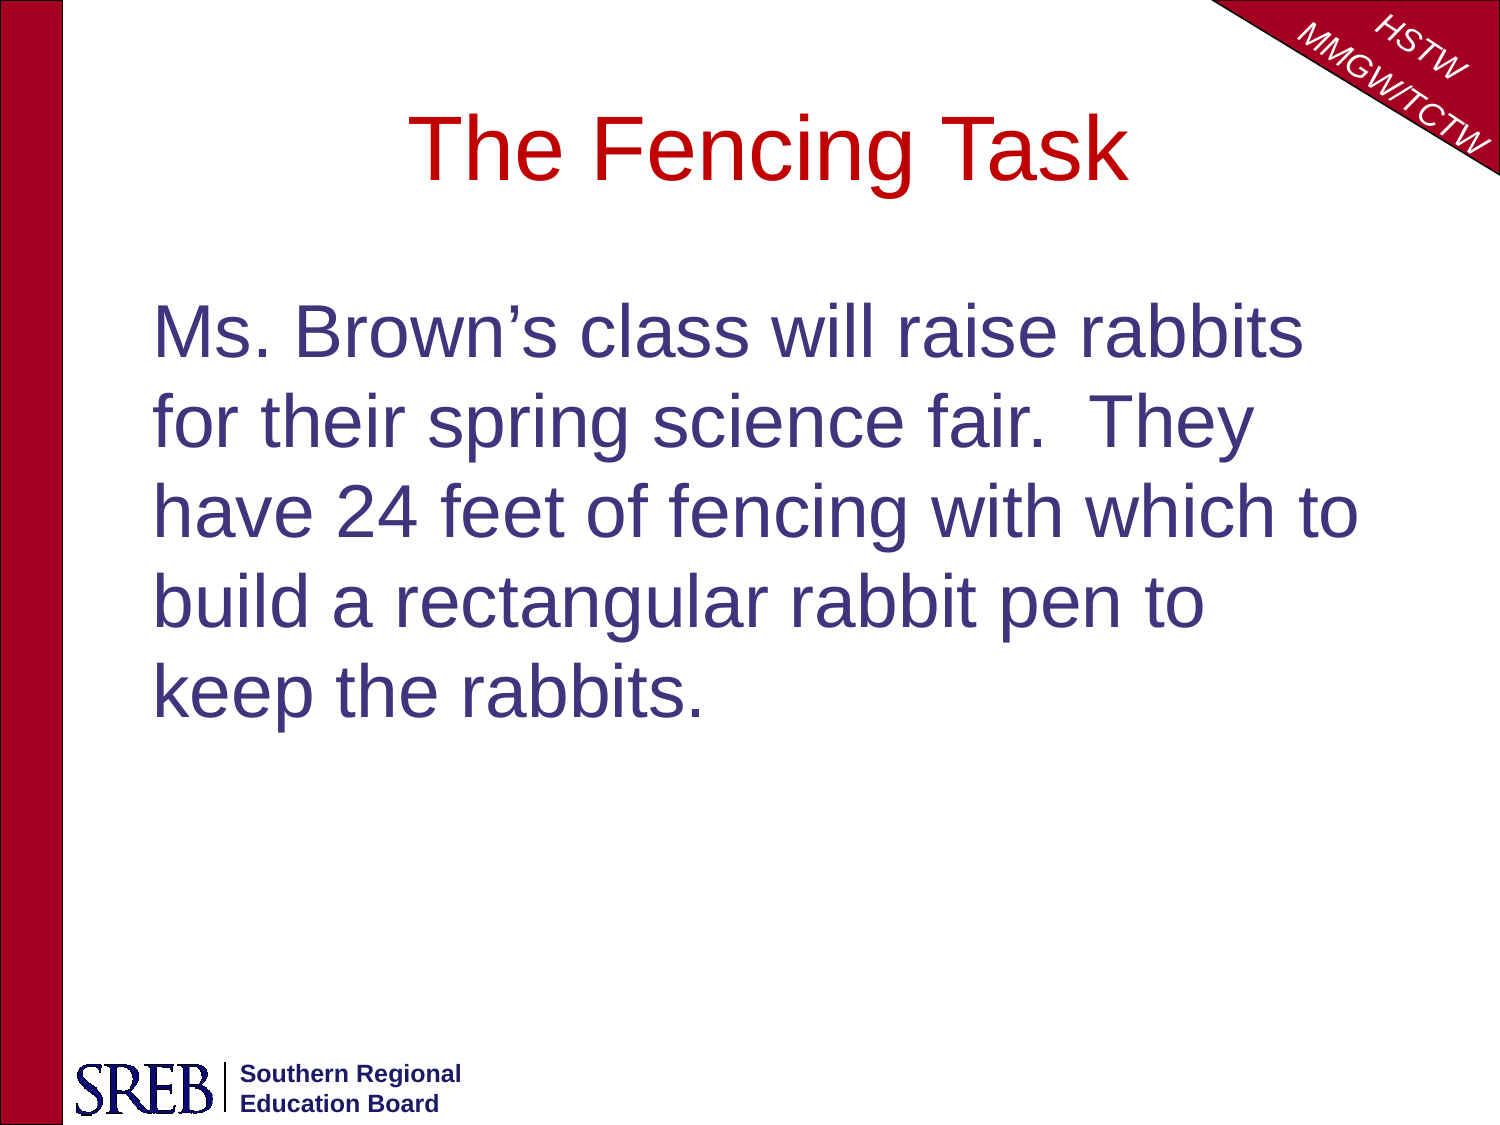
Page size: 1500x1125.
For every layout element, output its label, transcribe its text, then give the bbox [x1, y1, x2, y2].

title The Fencing Task [137, 74, 1401, 213]
list Ms. Brown’s class will raise rabbits for their spring science fair. They have 24 feet of fencing with which to build a rectangular rabbit pen to keep the rabbits. [137, 274, 1401, 1001]
